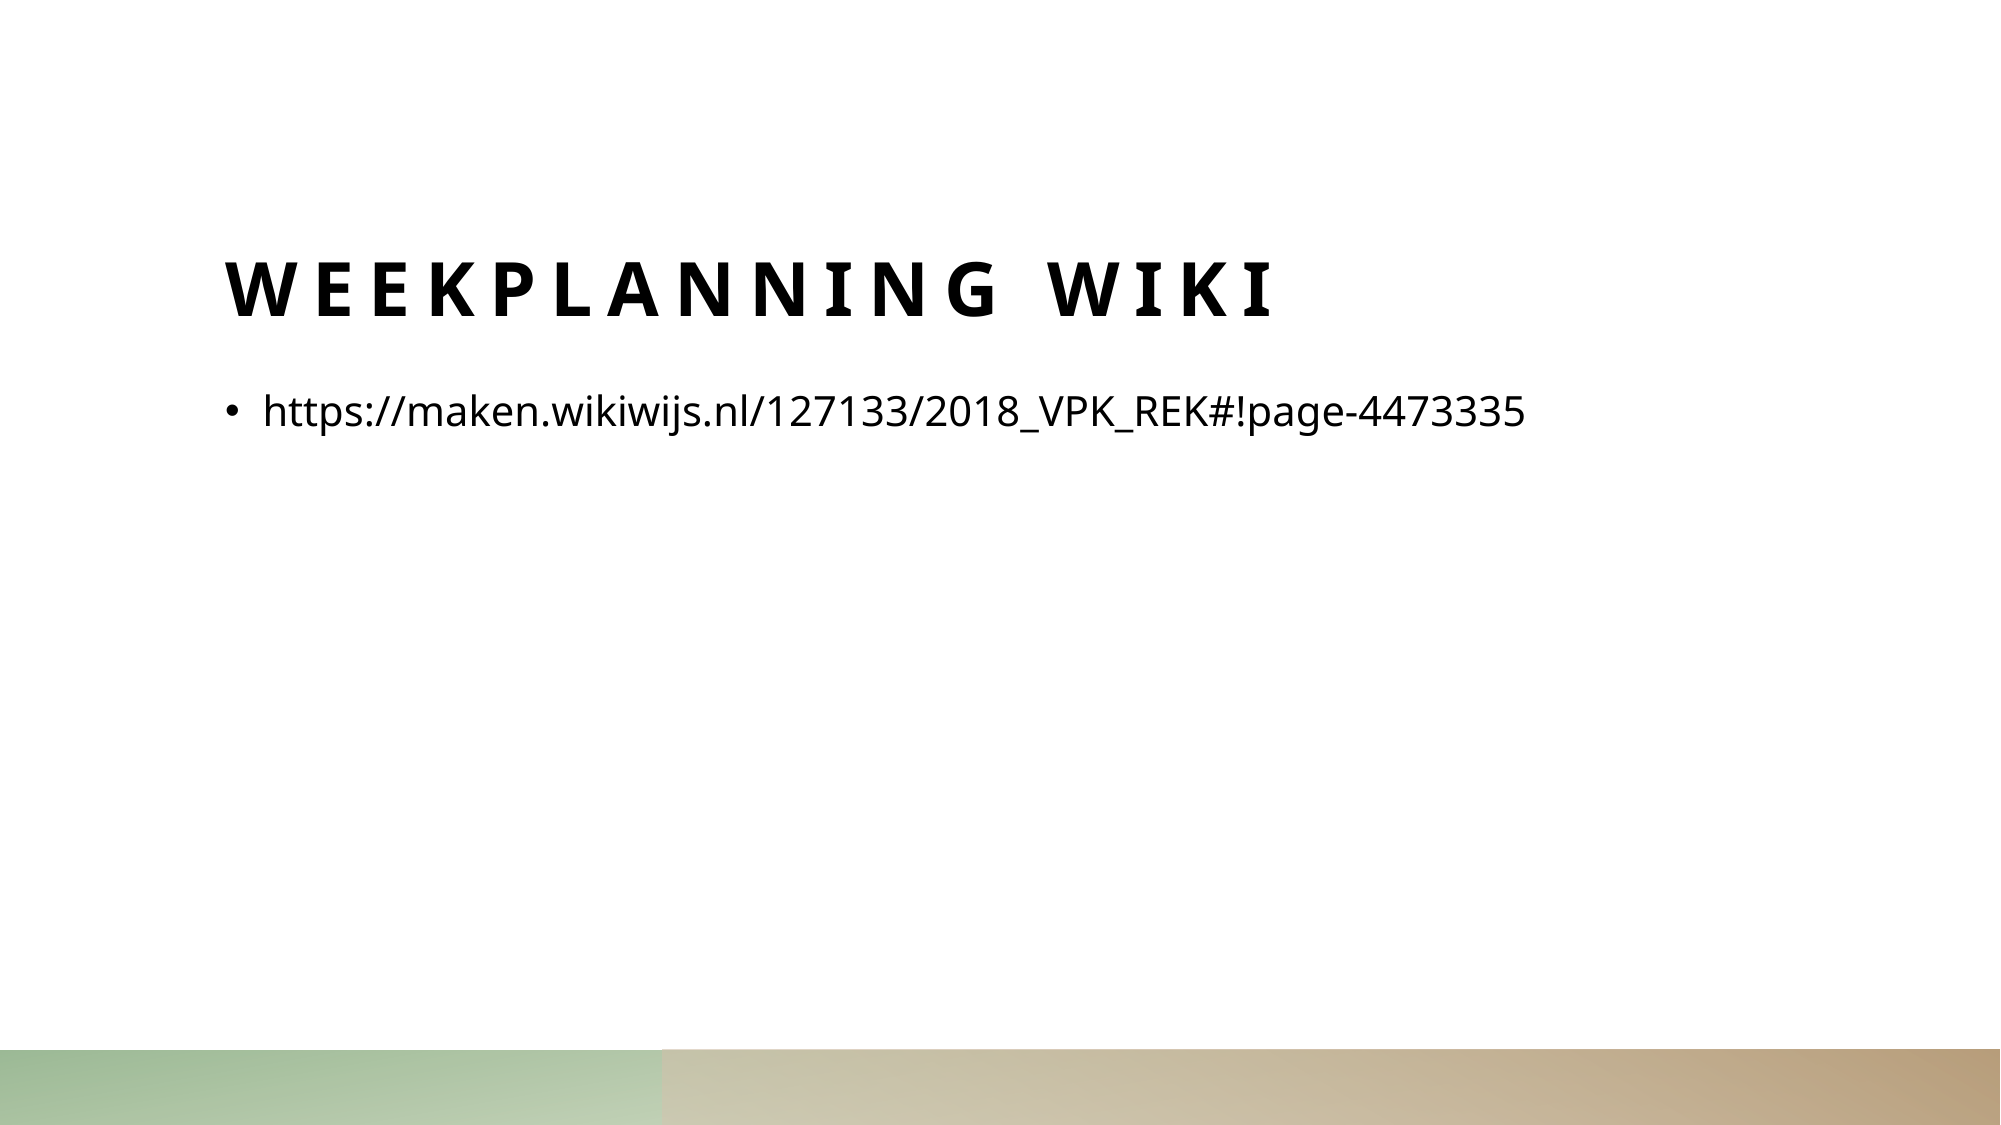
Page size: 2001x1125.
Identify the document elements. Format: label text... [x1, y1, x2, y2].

title Weekplanning wiki [225, 59, 1835, 332]
list https://maken.wikiwijs.nl/127133/2018_VPK_REK#!page-4473335 [225, 375, 1835, 1008]
